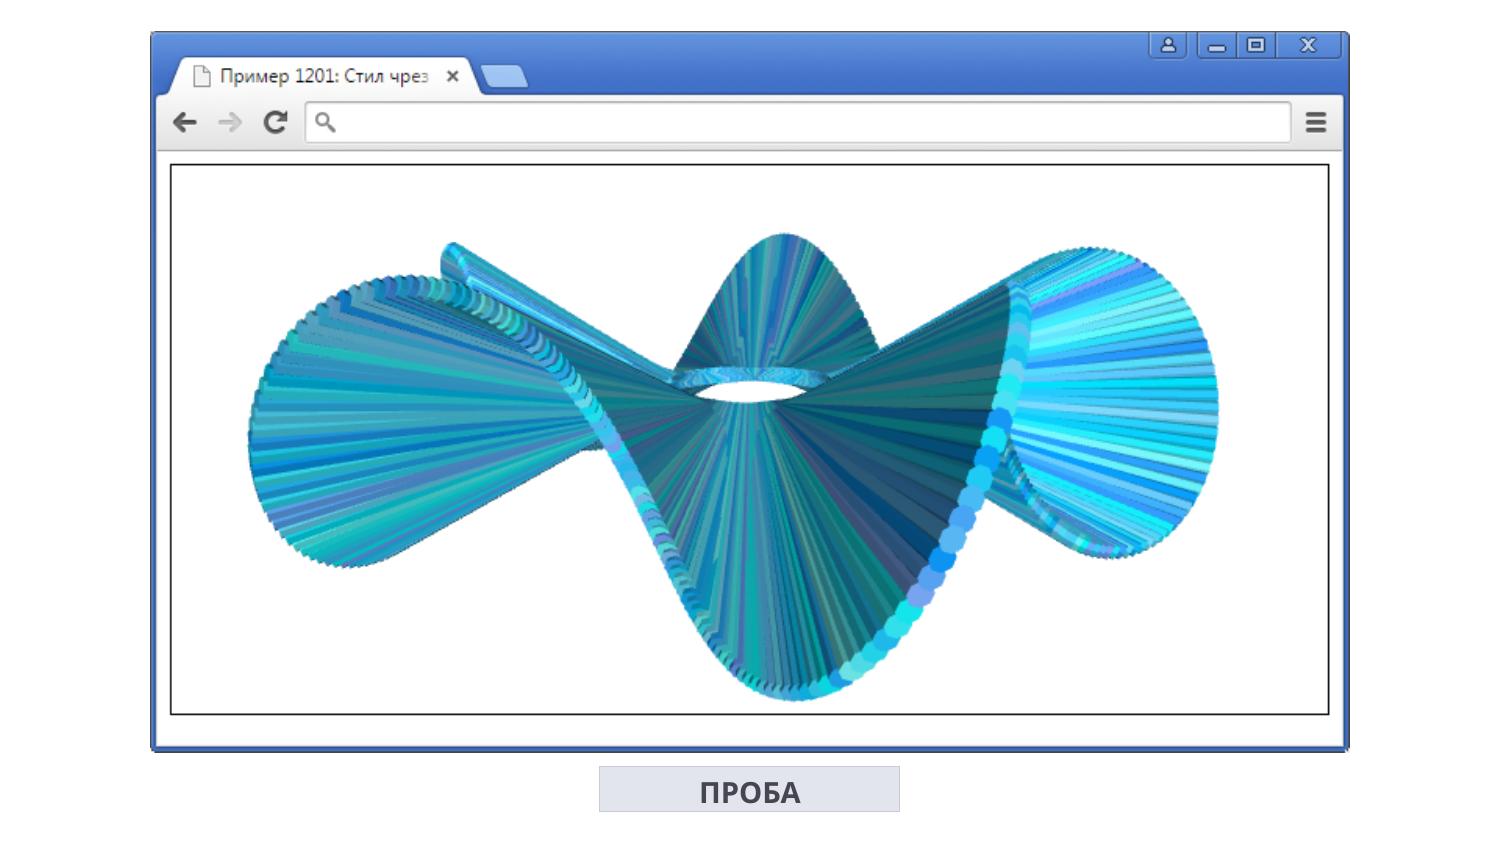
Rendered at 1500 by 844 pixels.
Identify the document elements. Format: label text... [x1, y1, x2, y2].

text_box ПРОБА [599, 766, 900, 812]
picture [149, 31, 1351, 753]
